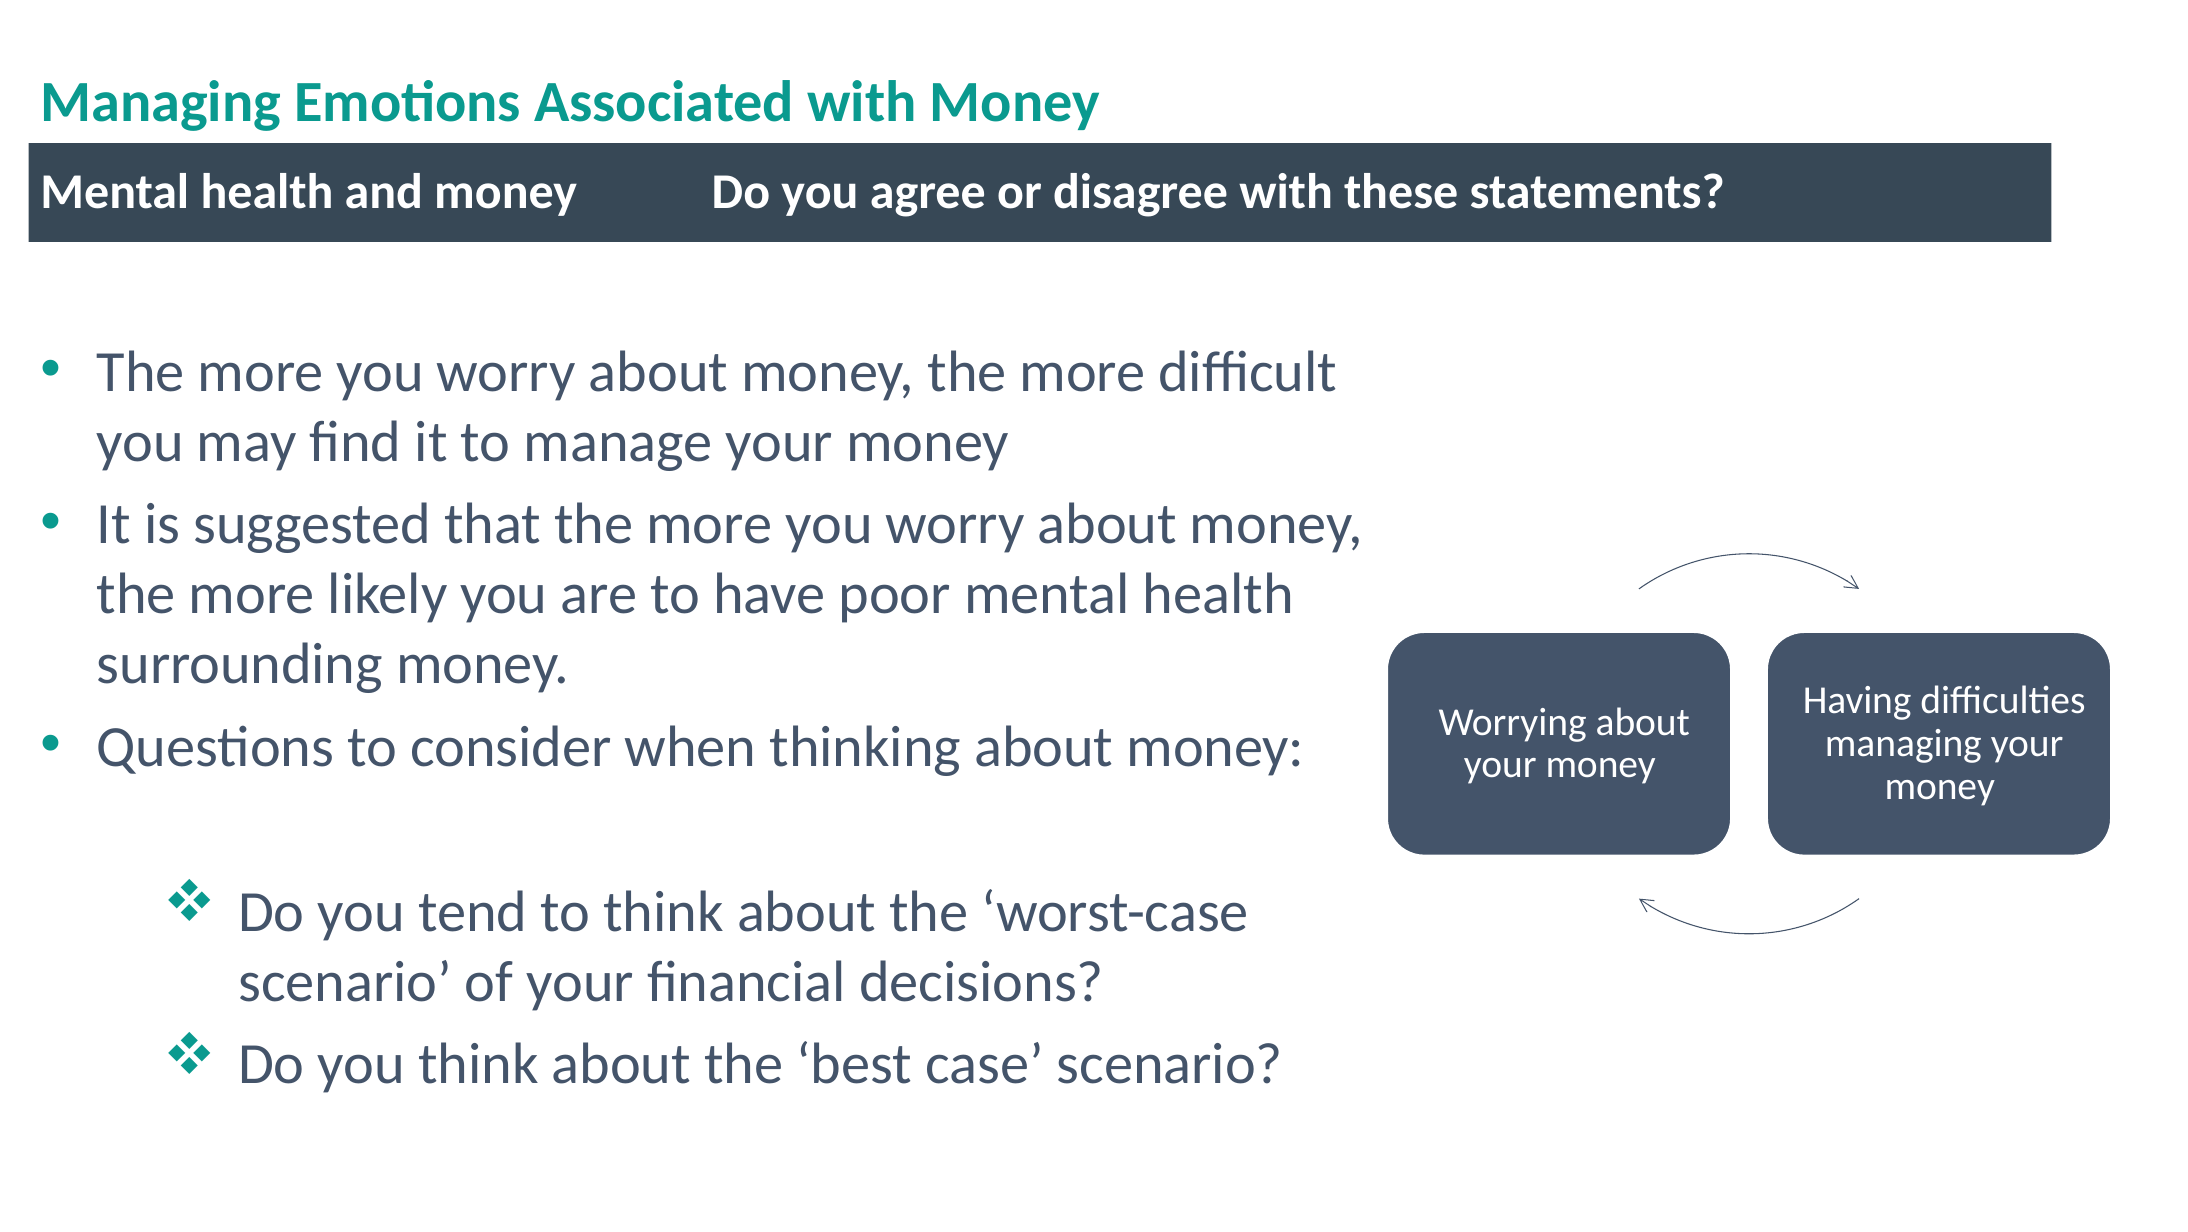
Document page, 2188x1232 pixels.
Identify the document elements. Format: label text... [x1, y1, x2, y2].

list The more you worry about money, the more difficult you may find it to manage your money It is suggested that the more you worry about money, the more likely you are to have poor mental health surrounding money. Questions to consider when thinking about money: Do you tend to think about the ‘worst-case scenario’ of your financial decisions? Do you think about the ‘best case’ scenario? [28, 325, 1387, 1232]
list Mental health and money Do you agree or disagree with these statements? [28, 143, 2052, 242]
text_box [1386, 326, 2112, 1162]
title Managing Emotions Associated with Money [28, 43, 2052, 143]
